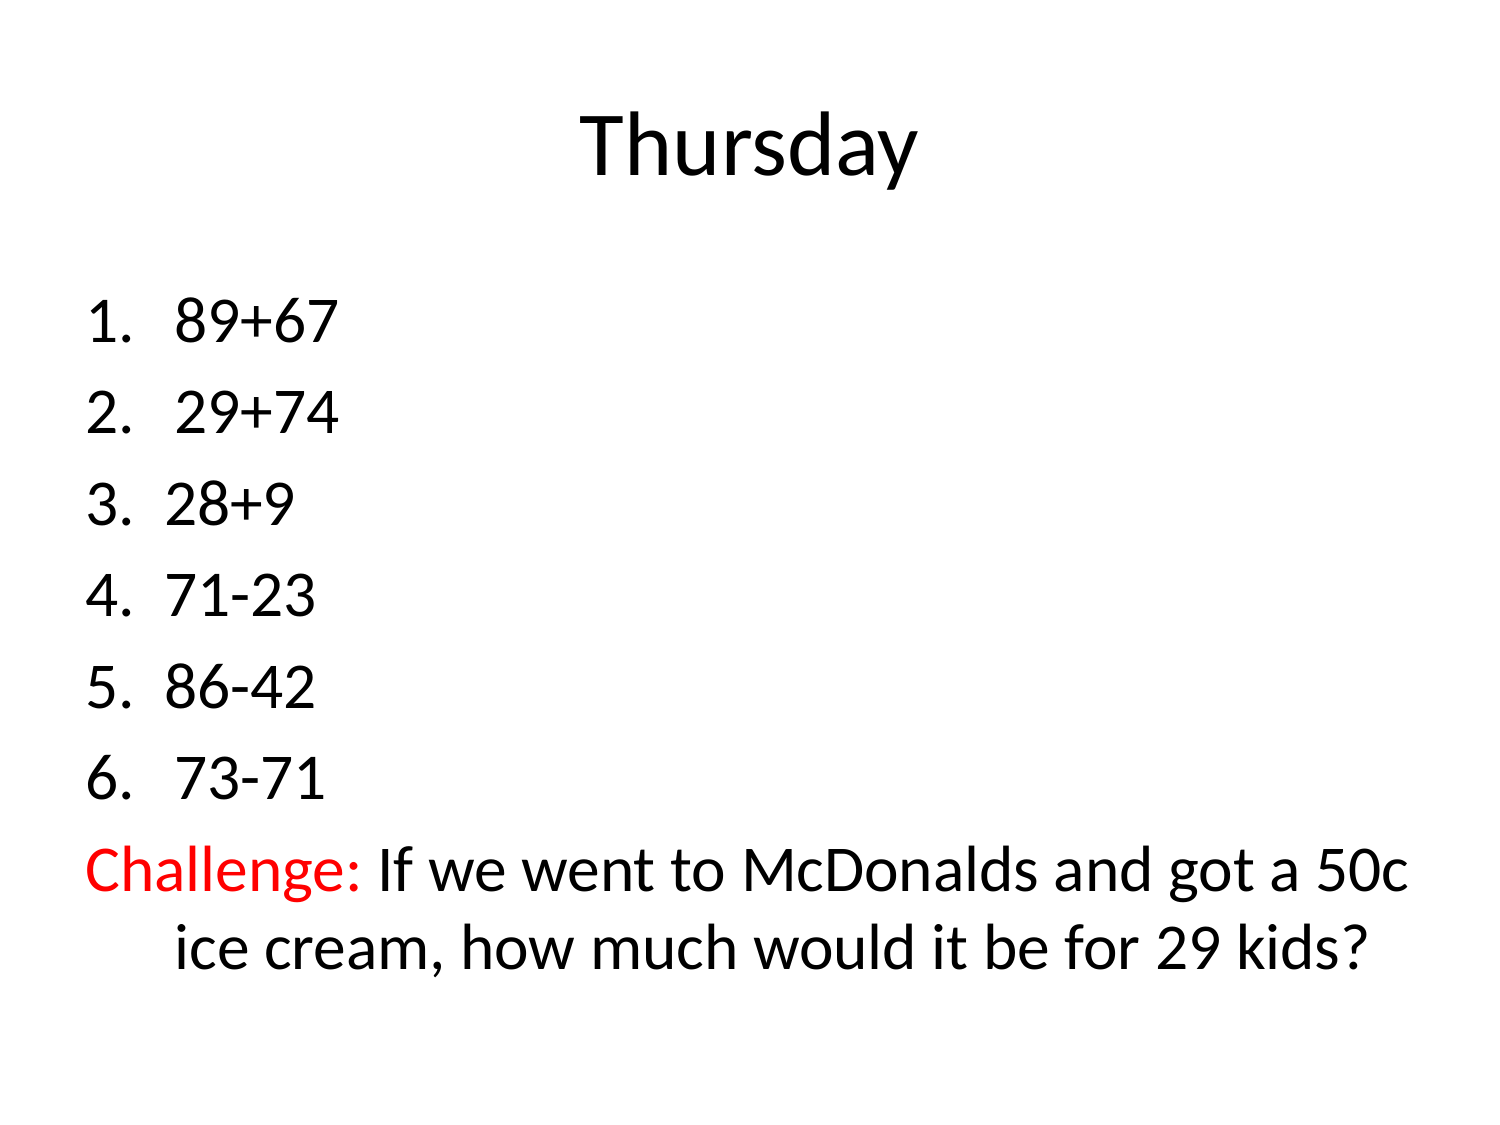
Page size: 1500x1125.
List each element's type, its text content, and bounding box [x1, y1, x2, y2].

list 89+67 29+74 3. 28+9 4. 71-23 5. 86-42 73-71 Challenge: If we went to McDonalds and got a 50c ice cream, how much would it be for 29 kids? [70, 269, 1425, 1005]
title Thursday [75, 45, 1425, 233]
